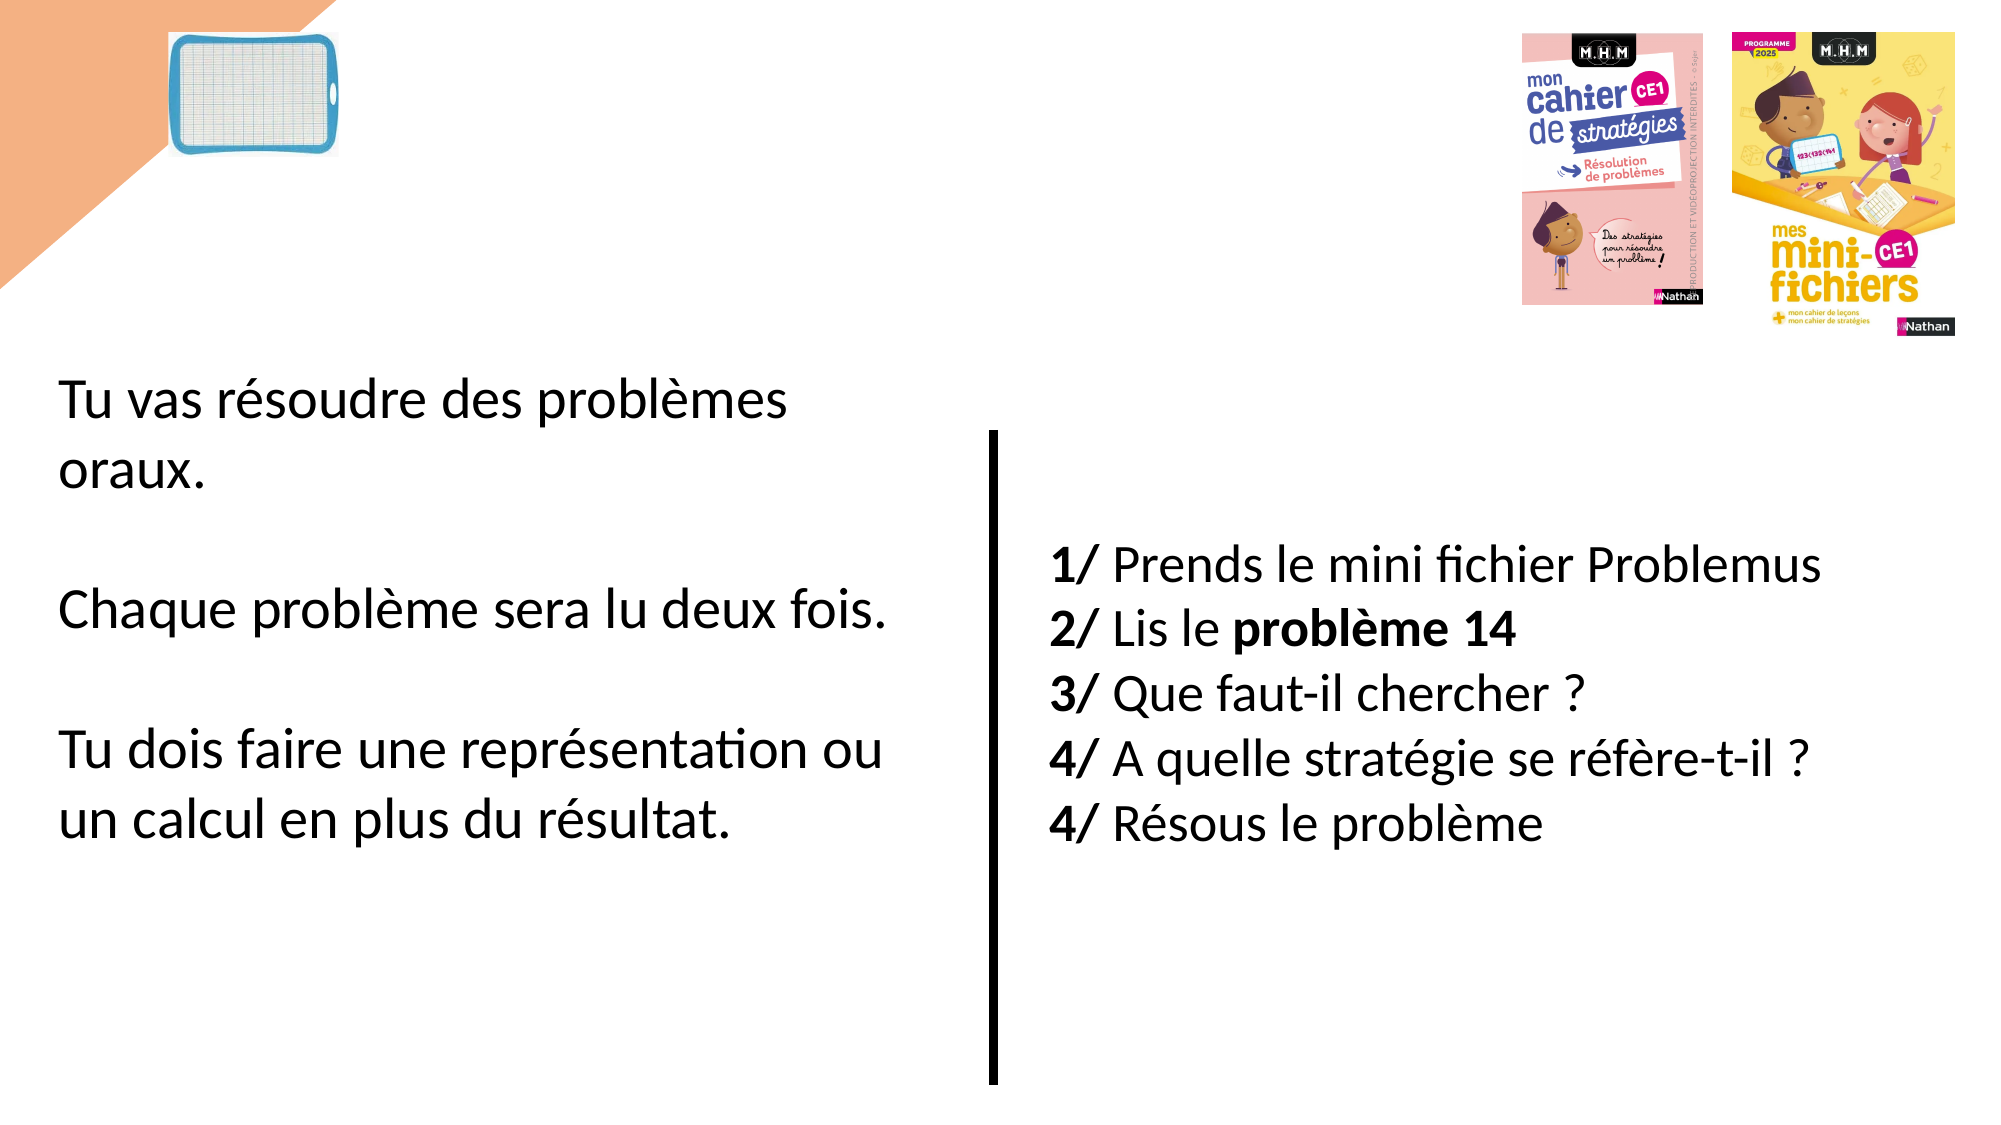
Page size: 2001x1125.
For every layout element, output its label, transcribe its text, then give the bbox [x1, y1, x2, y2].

text_box Tu vas résoudre des problèmes oraux. Chaque problème sera lu deux fois. Tu dois faire une représentation ou un calcul en plus du résultat. [43, 352, 951, 858]
picture [1732, 32, 1955, 343]
text_box [0, 0, 337, 290]
picture [168, 32, 339, 157]
picture [1522, 32, 1703, 305]
text_box 1/ Prends le mini fichier Problemus 2/ Lis le problème 14 3/ Que faut-il chercher ? 4/ A quelle stratégie se réfère-t-il ? 4/ Résous le problème [1034, 520, 1955, 860]
